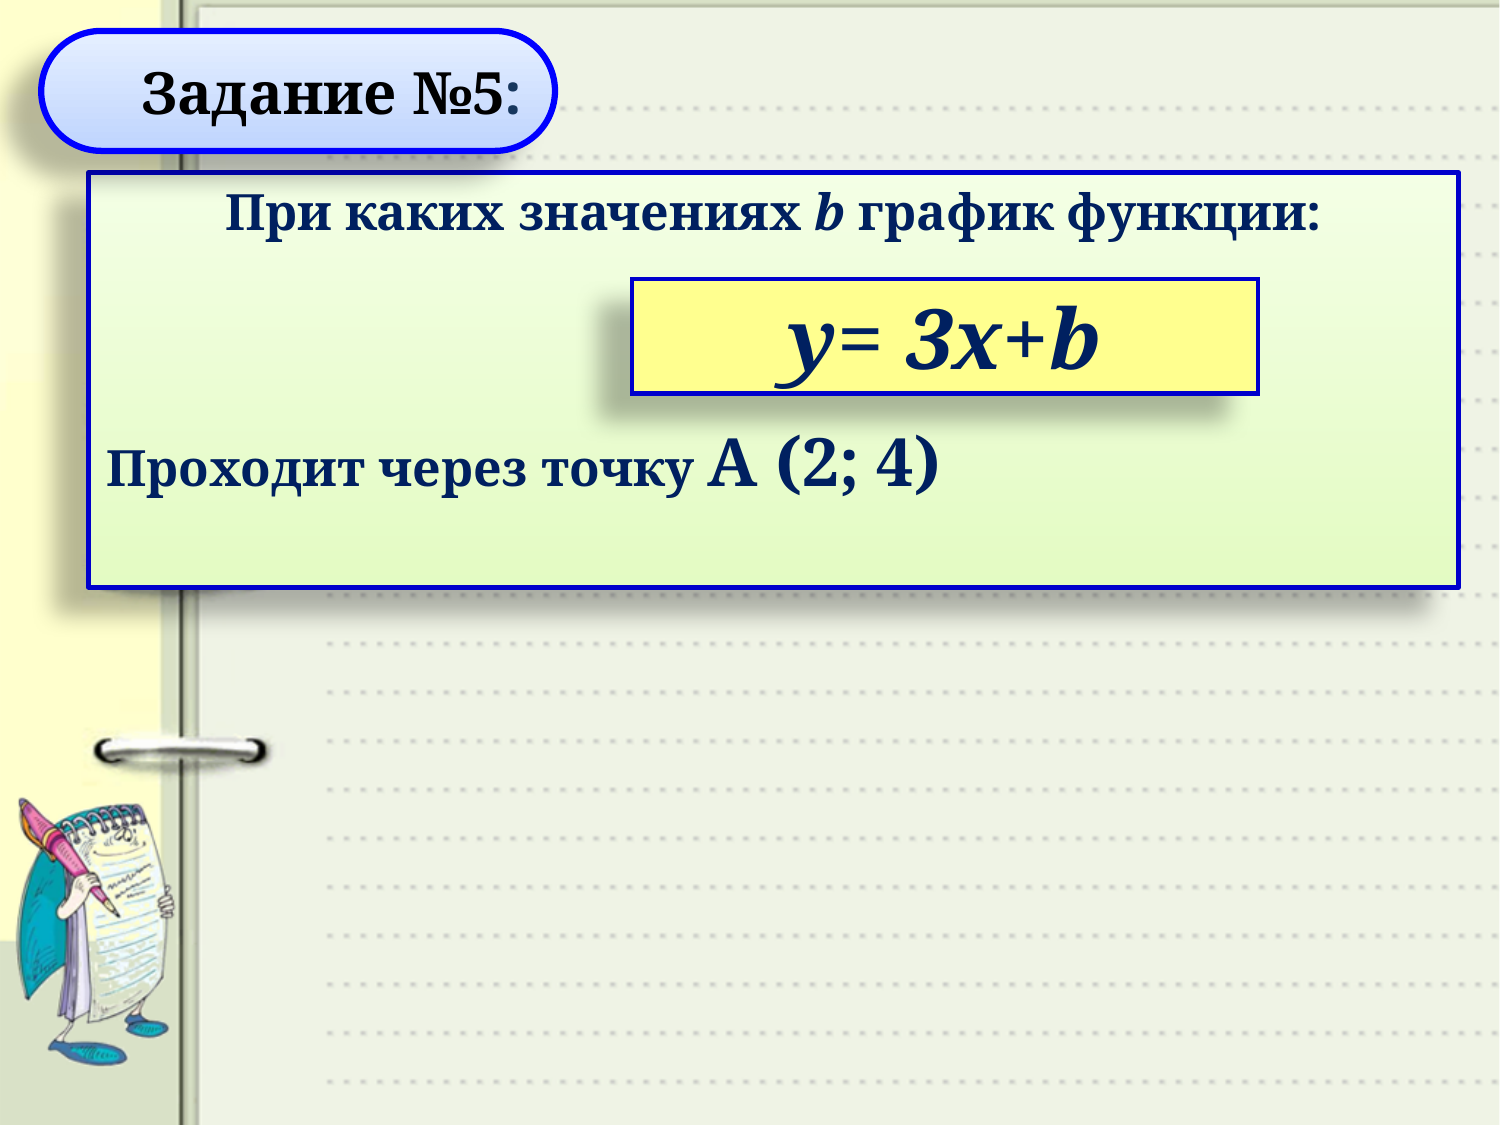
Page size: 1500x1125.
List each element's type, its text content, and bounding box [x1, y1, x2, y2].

text_box у= 3х+b [631, 278, 1258, 394]
picture [0, 0, 1500, 1125]
text_box При каких значениях b график функции: Проходит через точку А (2; 4) [88, 172, 1459, 588]
text_box Задание №5: [40, 30, 556, 152]
